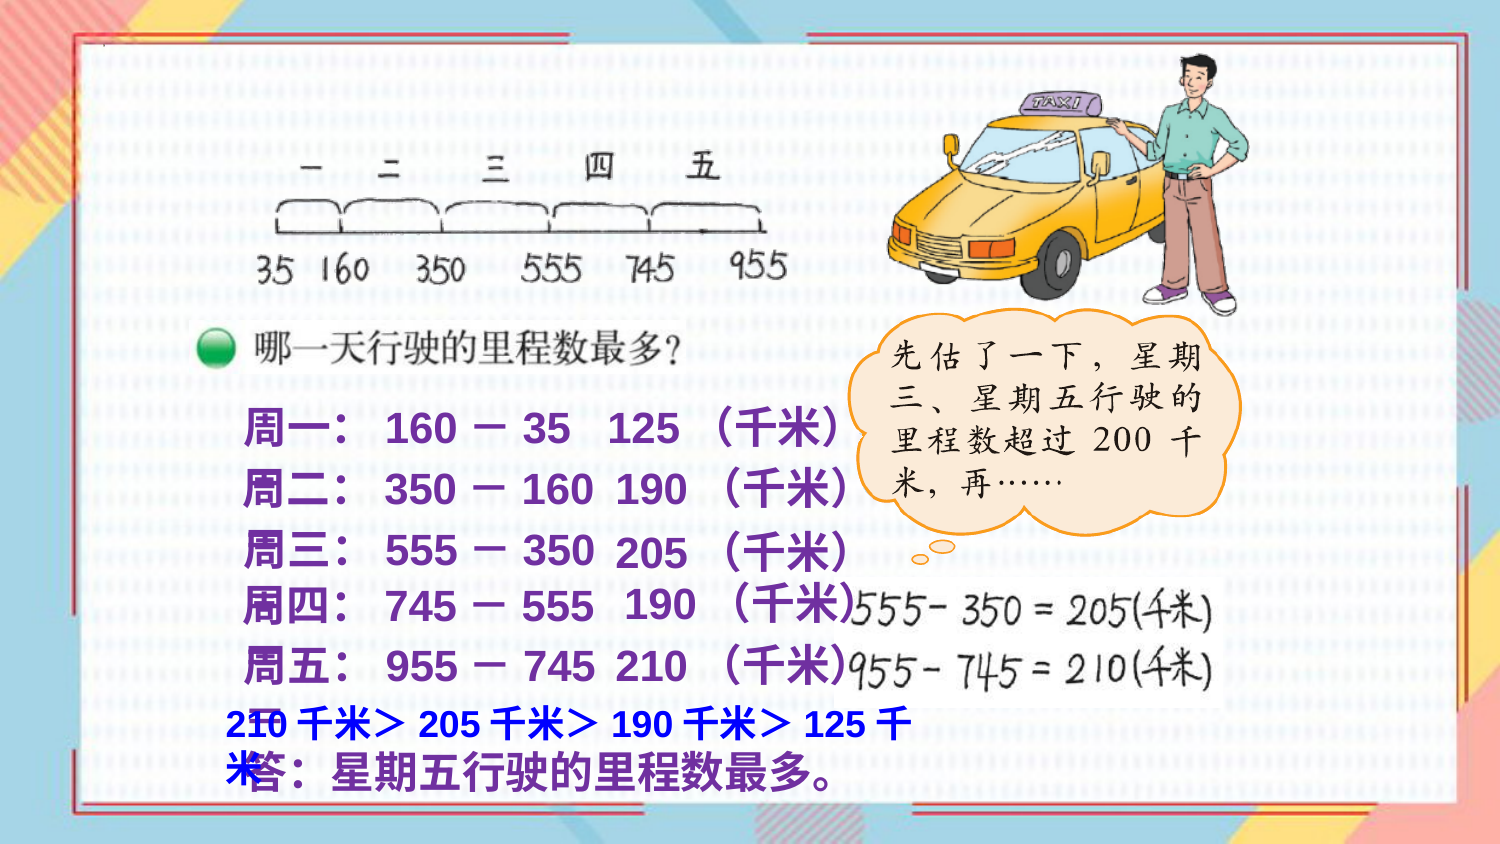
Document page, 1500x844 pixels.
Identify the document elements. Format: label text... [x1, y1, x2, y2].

text_box 周四：745－555＝ [231, 572, 612, 689]
text_box 125（千米） [595, 393, 846, 458]
text_box 210千米＞205千米＞190千米＞125千米 [214, 694, 932, 796]
text_box 周一：160－35＝ [232, 393, 595, 455]
text_box 190（千米） [612, 570, 933, 632]
text_box 210（千米） [604, 632, 834, 694]
text_box 205（千米） [604, 519, 846, 583]
text_box 周三：555－350＝ [232, 516, 604, 572]
text_box 190（千米） [604, 455, 846, 519]
text_box 周二：350－160＝ [231, 455, 604, 572]
text_box 答：星期五行驶的里程数最多。 [232, 796, 886, 803]
text_box 周五：955－745＝ [232, 631, 612, 694]
picture [0, 0, 1500, 844]
